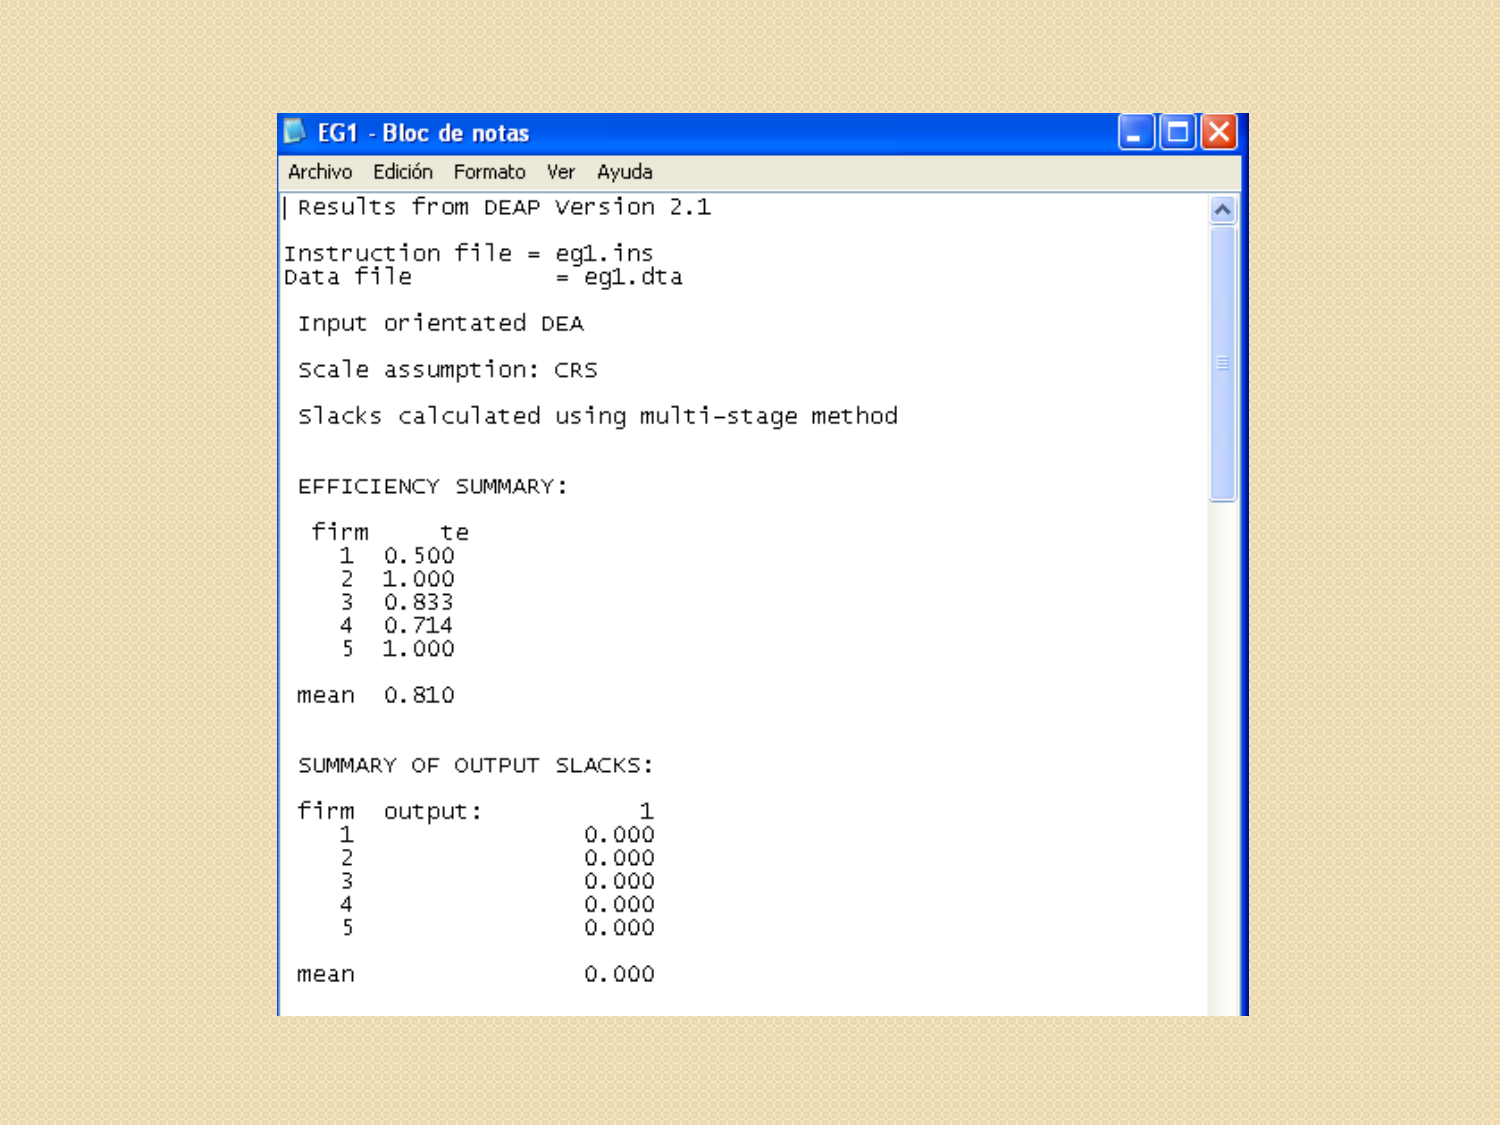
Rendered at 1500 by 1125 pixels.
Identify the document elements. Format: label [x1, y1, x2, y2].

list [277, 113, 1249, 1016]
